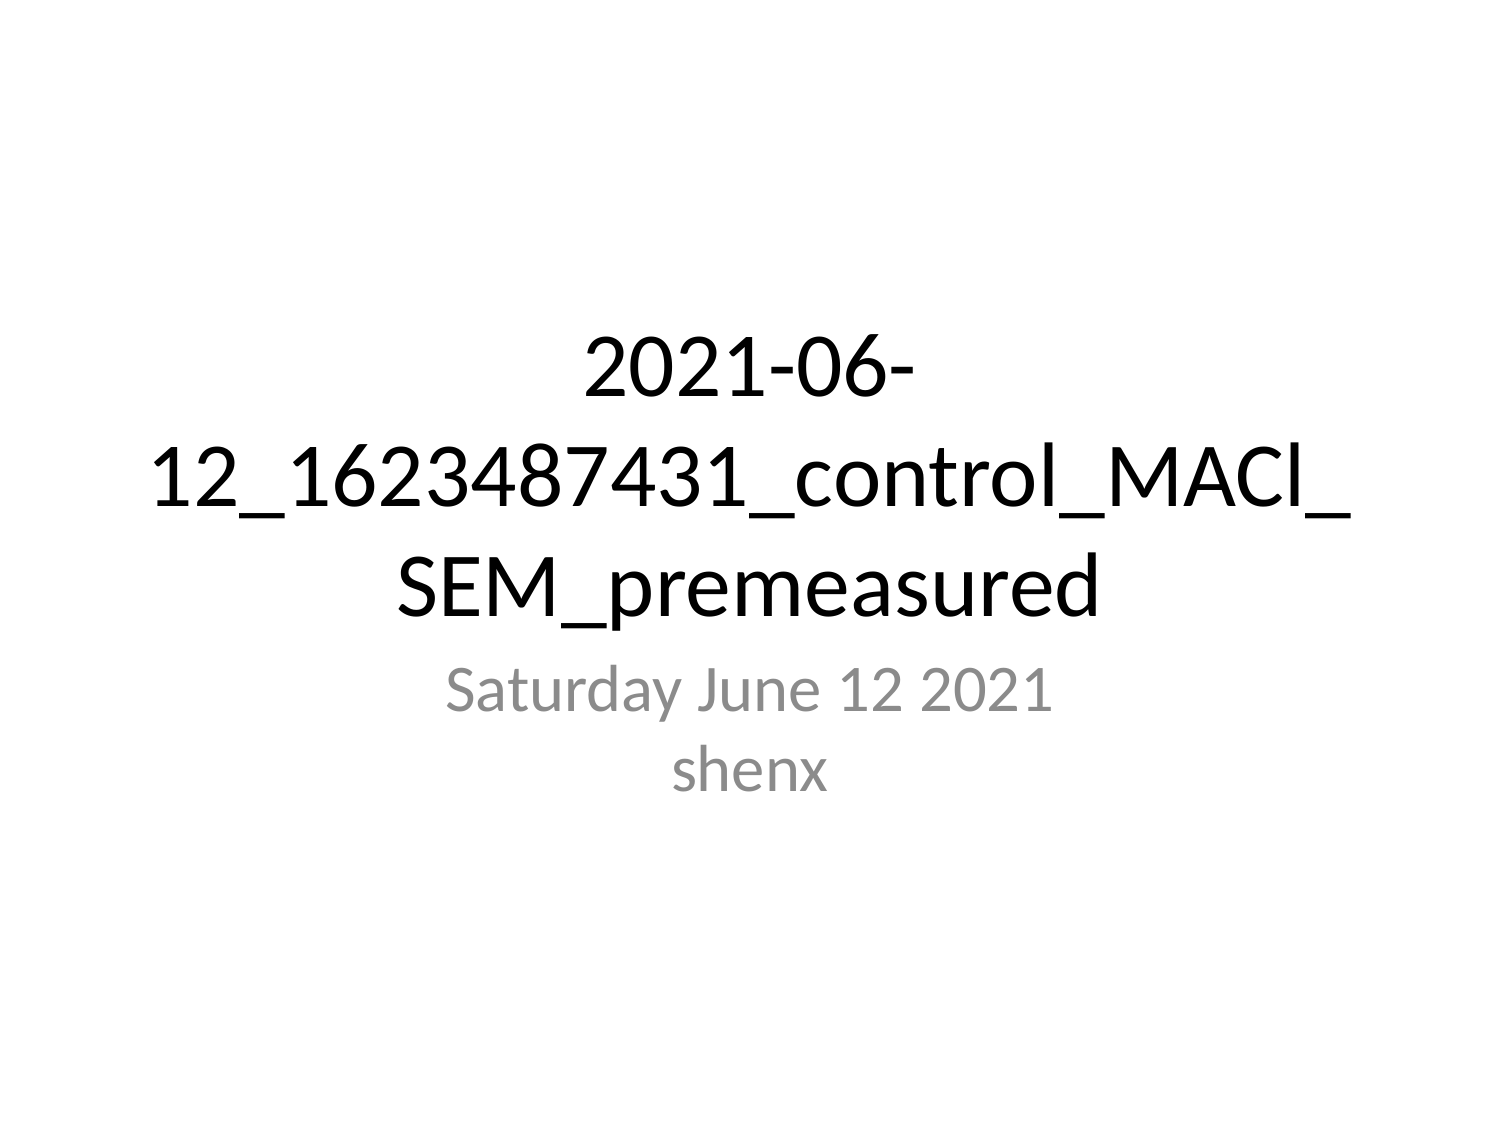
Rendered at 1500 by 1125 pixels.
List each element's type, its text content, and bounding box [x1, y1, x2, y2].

title 2021-06-12_1623487431_control_MACl_SEM_premeasured [112, 349, 1388, 591]
subtitle Saturday June 12 2021 shenx [225, 637, 1275, 925]
